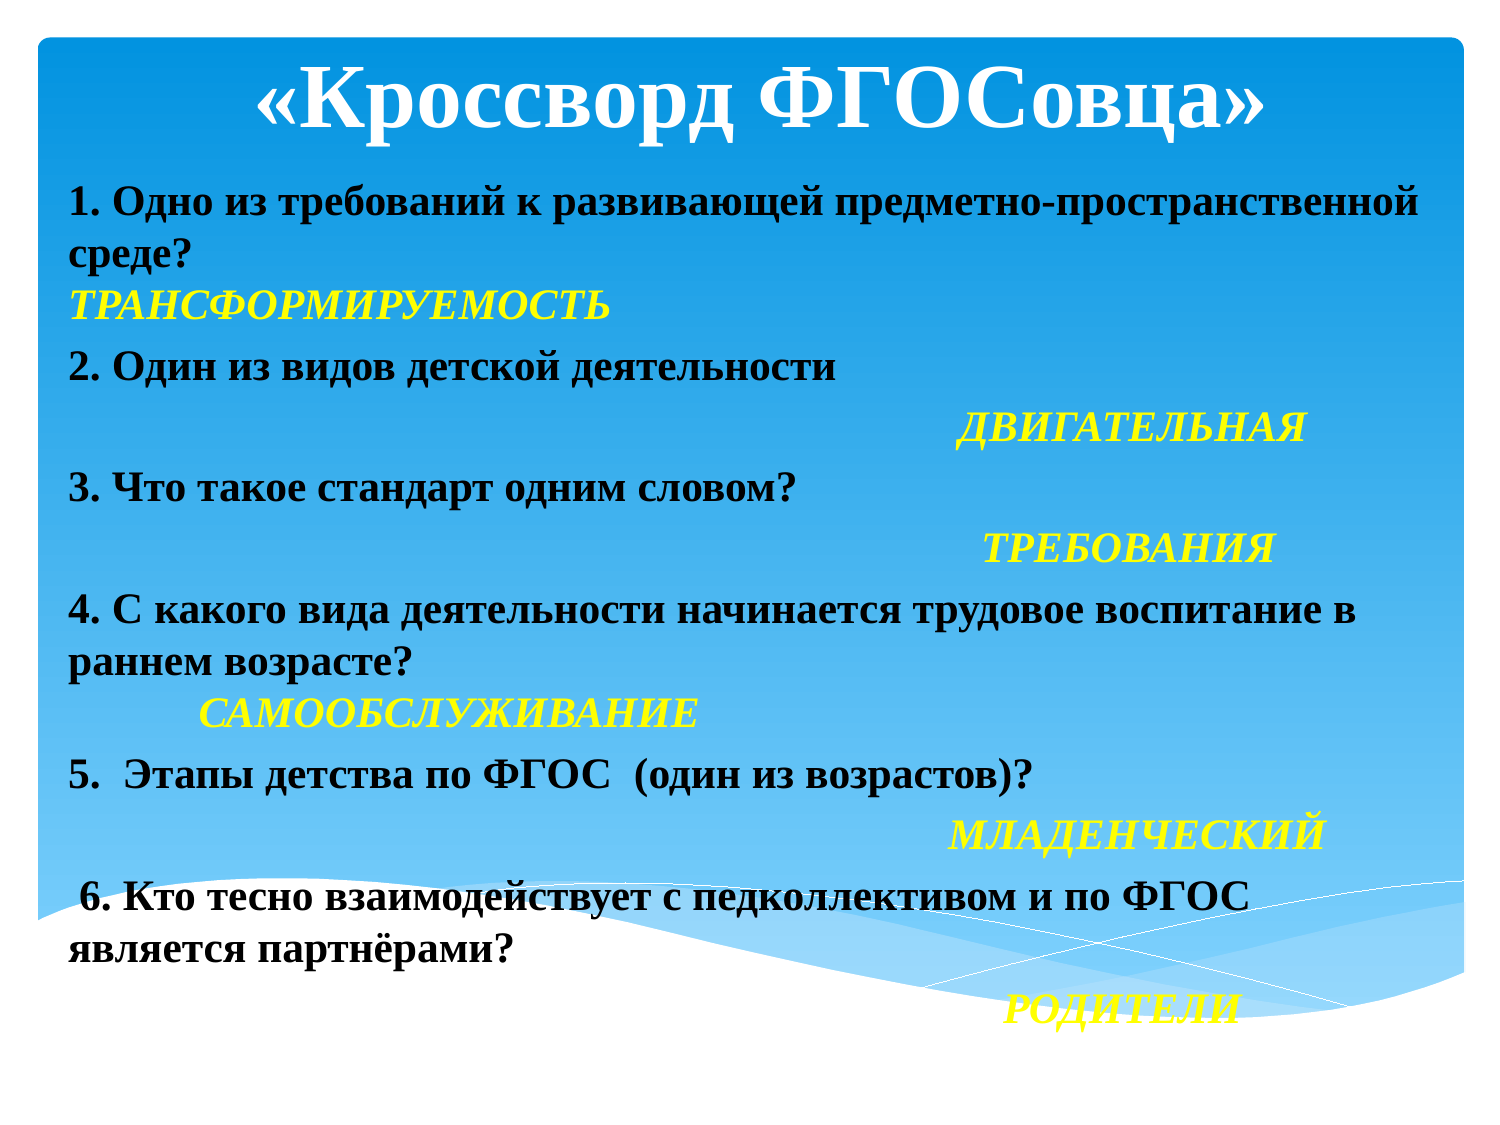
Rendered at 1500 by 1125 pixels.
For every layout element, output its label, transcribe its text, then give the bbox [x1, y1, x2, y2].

subtitle 1. Одно из требований к развивающей предметно-пространственной среде? ТРАНСФОРМИРУЕМОСТЬ 2. Один из видов детской деятельности ДВИГАТЕЛЬНАЯ 3. Что такое стандарт одним словом? ТРЕБОВАНИЯ 4. С какого вида деятельности начинается трудовое воспитание в раннем возрасте? САМООБСЛУЖИВАНИЕ 5. Этапы детства по ФГОС (один из возрастов)? МЛАДЕНЧЕСКИЙ 6. Кто тесно взаимодействует с педколлективом и по ФГОС является партнёрами? РОДИТЕЛИ [53, 164, 1447, 1055]
title «Кроссворд ФГОСовца» [123, 19, 1399, 154]
